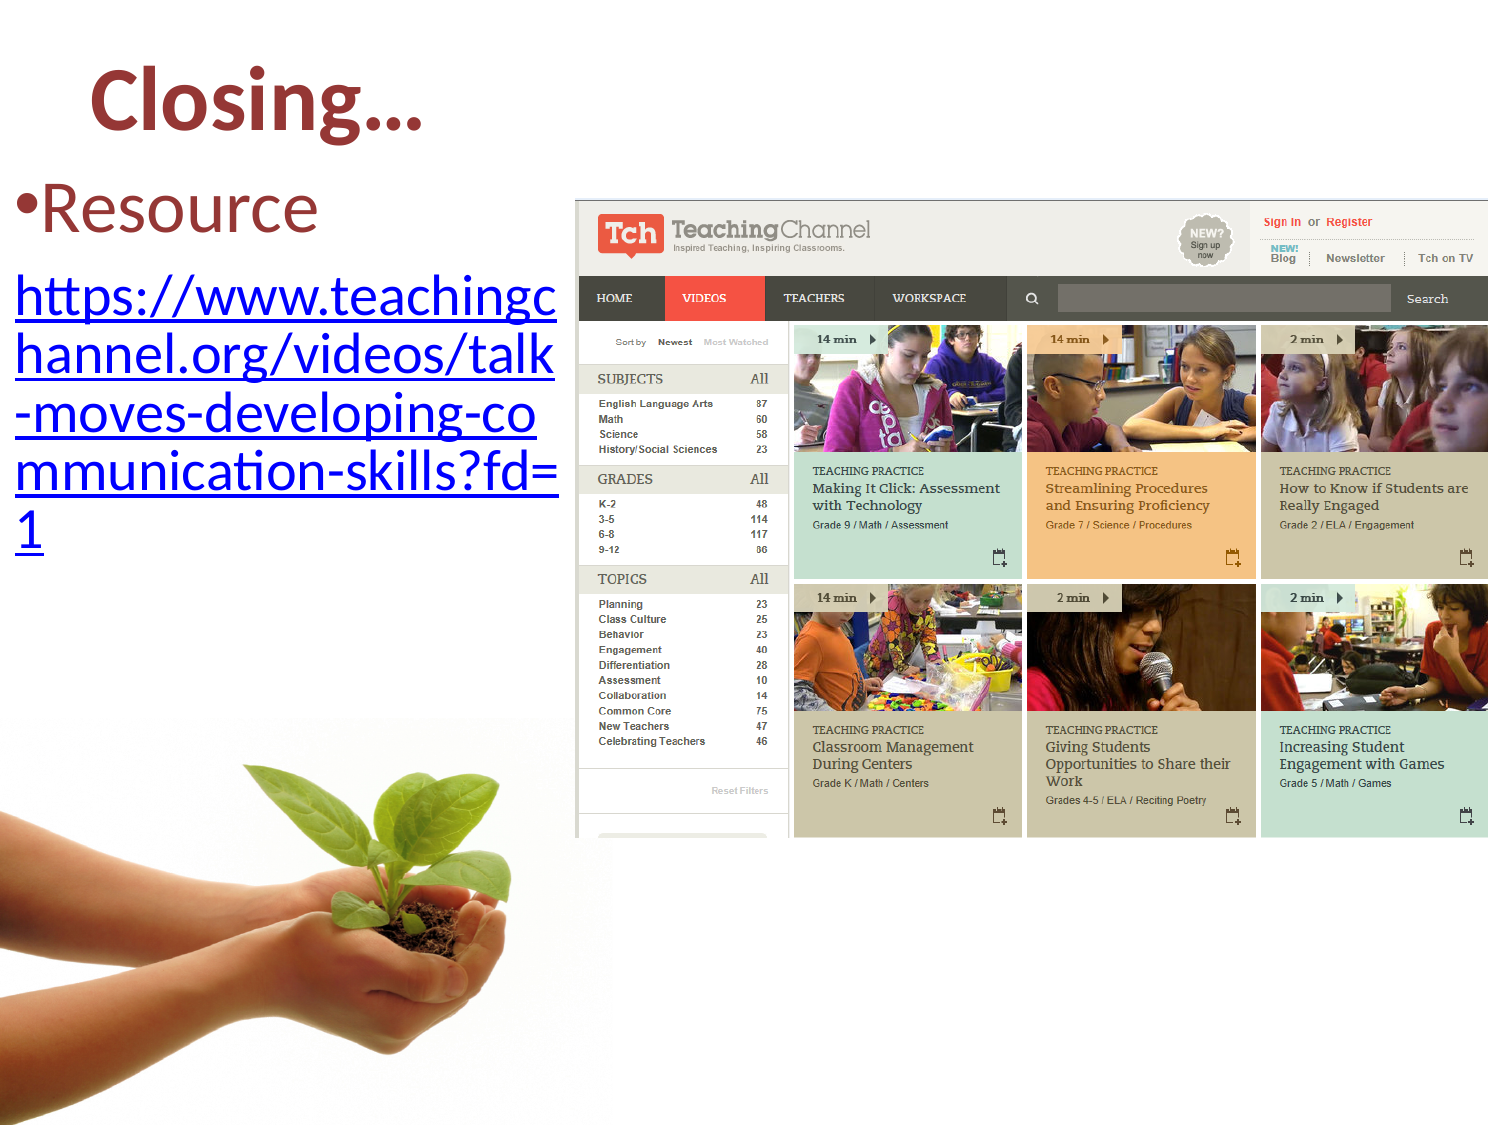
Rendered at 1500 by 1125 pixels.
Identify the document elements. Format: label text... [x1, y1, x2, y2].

picture [0, 718, 613, 1125]
title Closing… [75, 0, 1425, 188]
text_box Resource [0, 149, 525, 249]
text_box https://www.teachingchannel.org/videos/talk-moves-developing-communication-skills?fd=1 [0, 249, 569, 405]
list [574, 198, 1488, 838]
